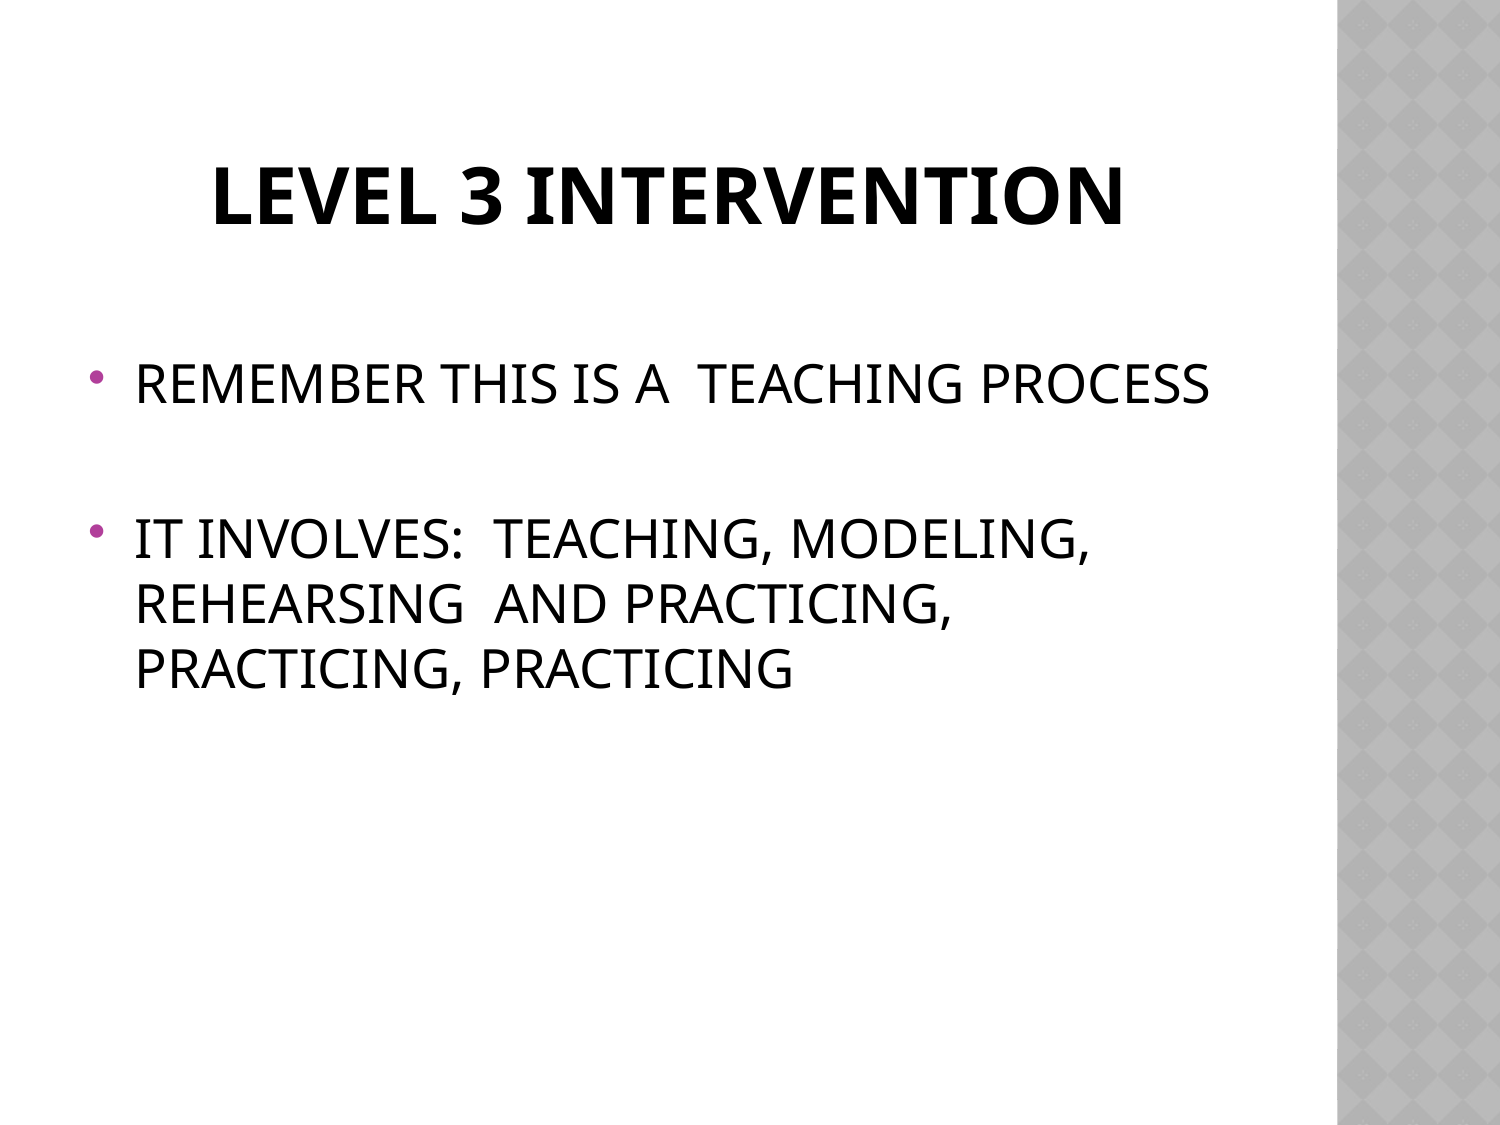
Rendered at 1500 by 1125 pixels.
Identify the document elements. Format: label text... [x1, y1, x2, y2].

title level 3 intervention [75, 52, 1263, 241]
list REMEMBER THIS IS A TEACHING PROCESS IT INVOLVES: TEACHING, MODELING, REHEARSING AND PRACTICING, PRACTICING, PRACTICING [74, 263, 1263, 1060]
